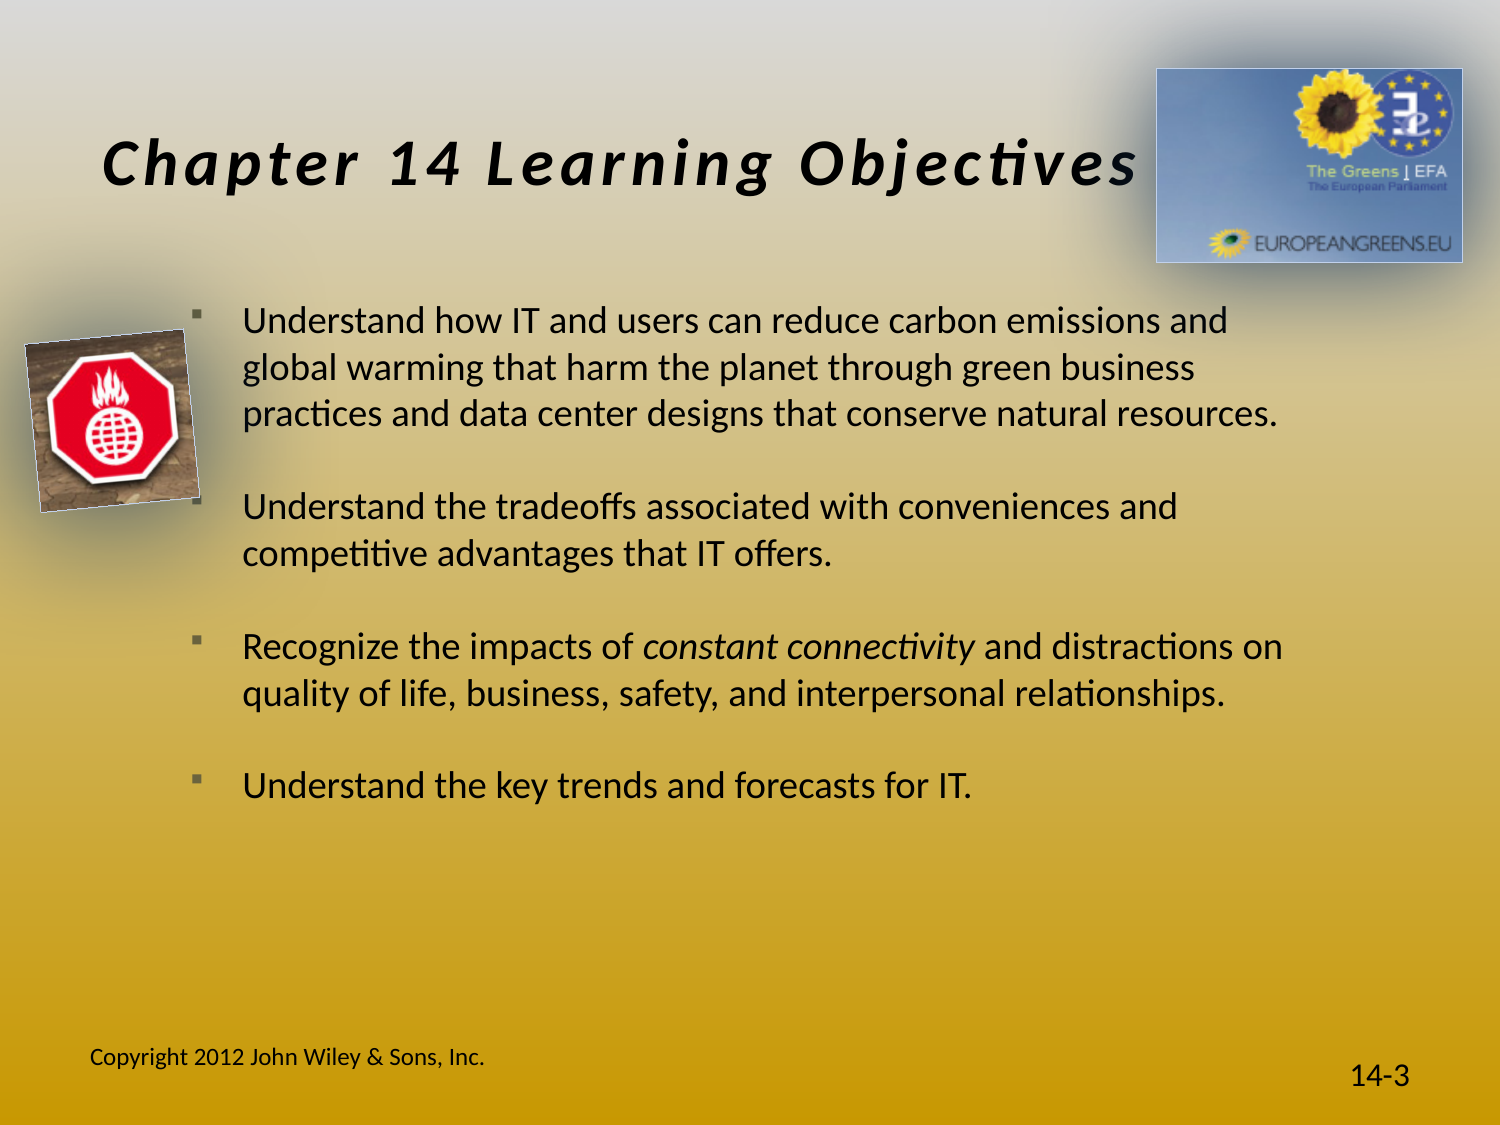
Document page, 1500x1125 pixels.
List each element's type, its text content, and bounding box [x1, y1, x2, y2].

picture [25, 330, 199, 512]
title Chapter 14 Learning Objectives [87, 87, 1071, 230]
picture [1156, 68, 1463, 263]
footer Copyright 2012 John Wiley & Sons, Inc. [75, 1025, 550, 1085]
list Understand how IT and users can reduce carbon emissions and global warming that harm the planet through green business practices and data center designs that conserve natural resources. Understand the tradeoffs associated with conveniences and competitive advantages that IT offers. Recognize the impacts of constant connectivity and distractions on quality of life, business, safety, and interpersonal relationships. Understand the key trends and forecasts for IT. [174, 287, 1300, 913]
slide_number 14-3 [1074, 1042, 1425, 1103]
